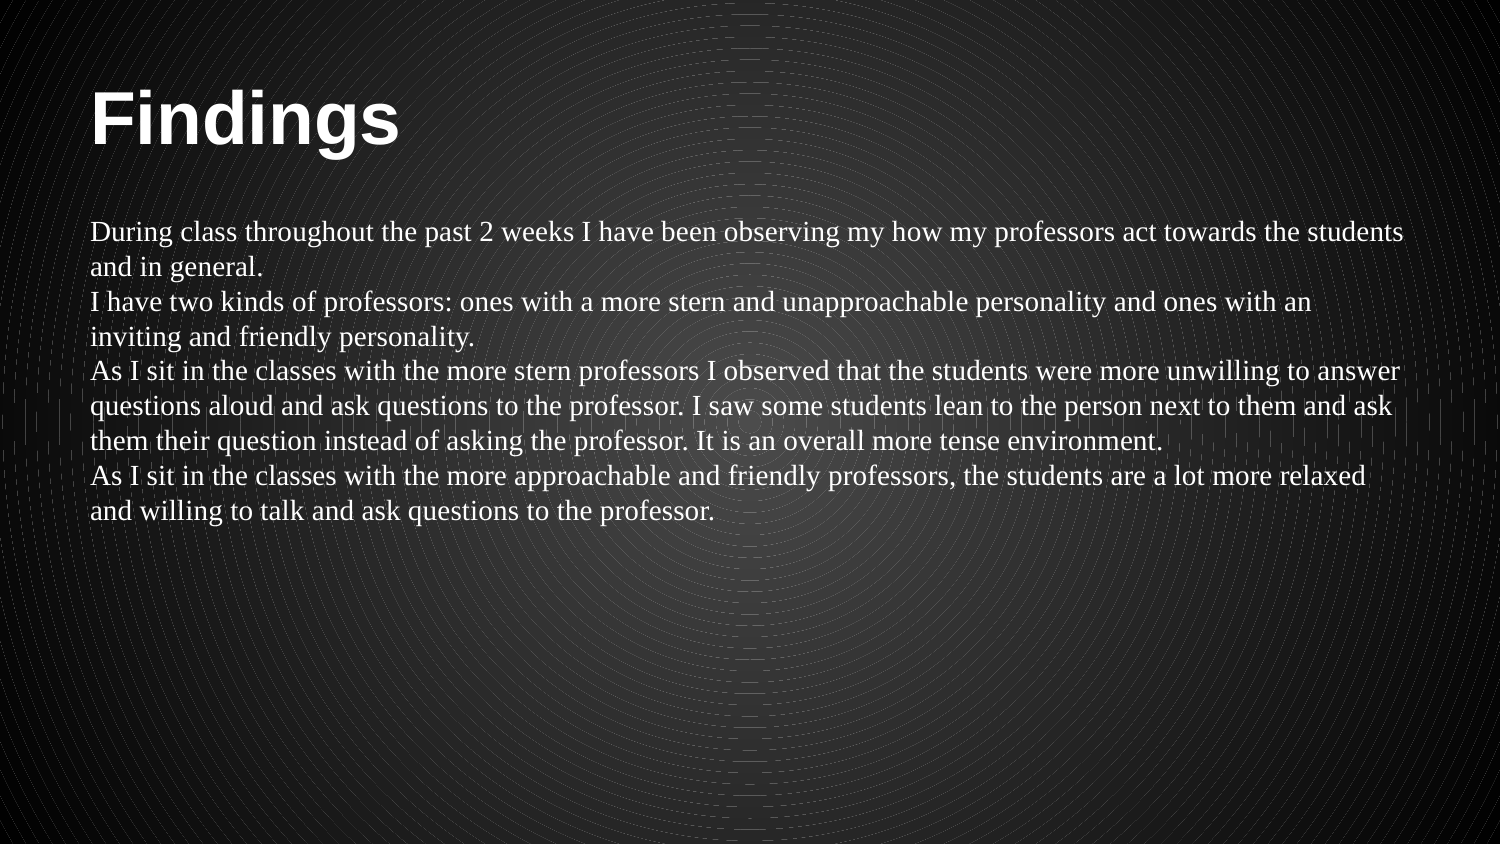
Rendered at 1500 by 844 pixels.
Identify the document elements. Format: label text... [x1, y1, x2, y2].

list During class throughout the past 2 weeks I have been observing my how my professors act towards the students and in general. I have two kinds of professors: ones with a more stern and unapproachable personality and ones with an inviting and friendly personality. As I sit in the classes with the more stern professors I observed that the students were more unwilling to answer questions aloud and ask questions to the professor. I saw some students lean to the person next to them and ask them their question instead of asking the professor. It is an overall more tense environment. As I sit in the classes with the more approachable and friendly professors, the students are a lot more relaxed and willing to talk and ask questions to the professor. [75, 196, 1425, 808]
title Findings [75, 33, 1425, 175]
